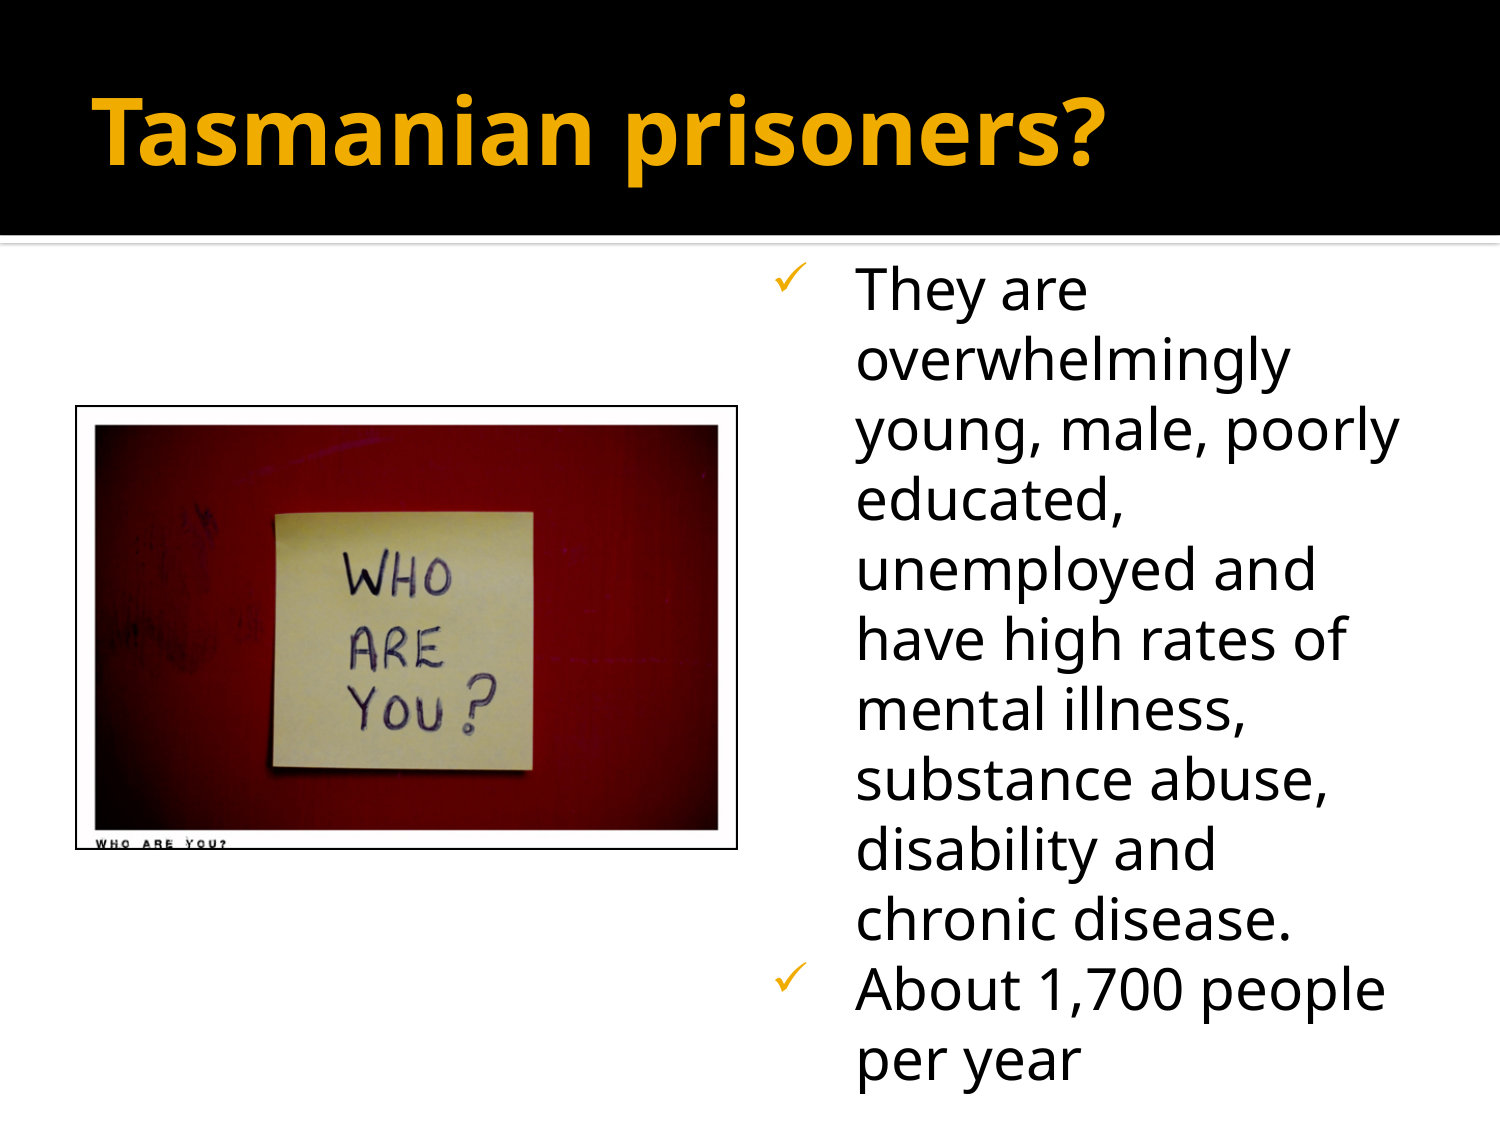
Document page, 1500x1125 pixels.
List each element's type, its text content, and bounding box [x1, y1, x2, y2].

title Tasmanian prisoners? [75, 24, 1425, 231]
list They are overwhelmingly young, male, poorly educated, unemployed and have high rates of mental illness, substance abuse, disability and chronic disease. About 1,700 people per year [762, 237, 1425, 1050]
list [74, 405, 738, 850]
